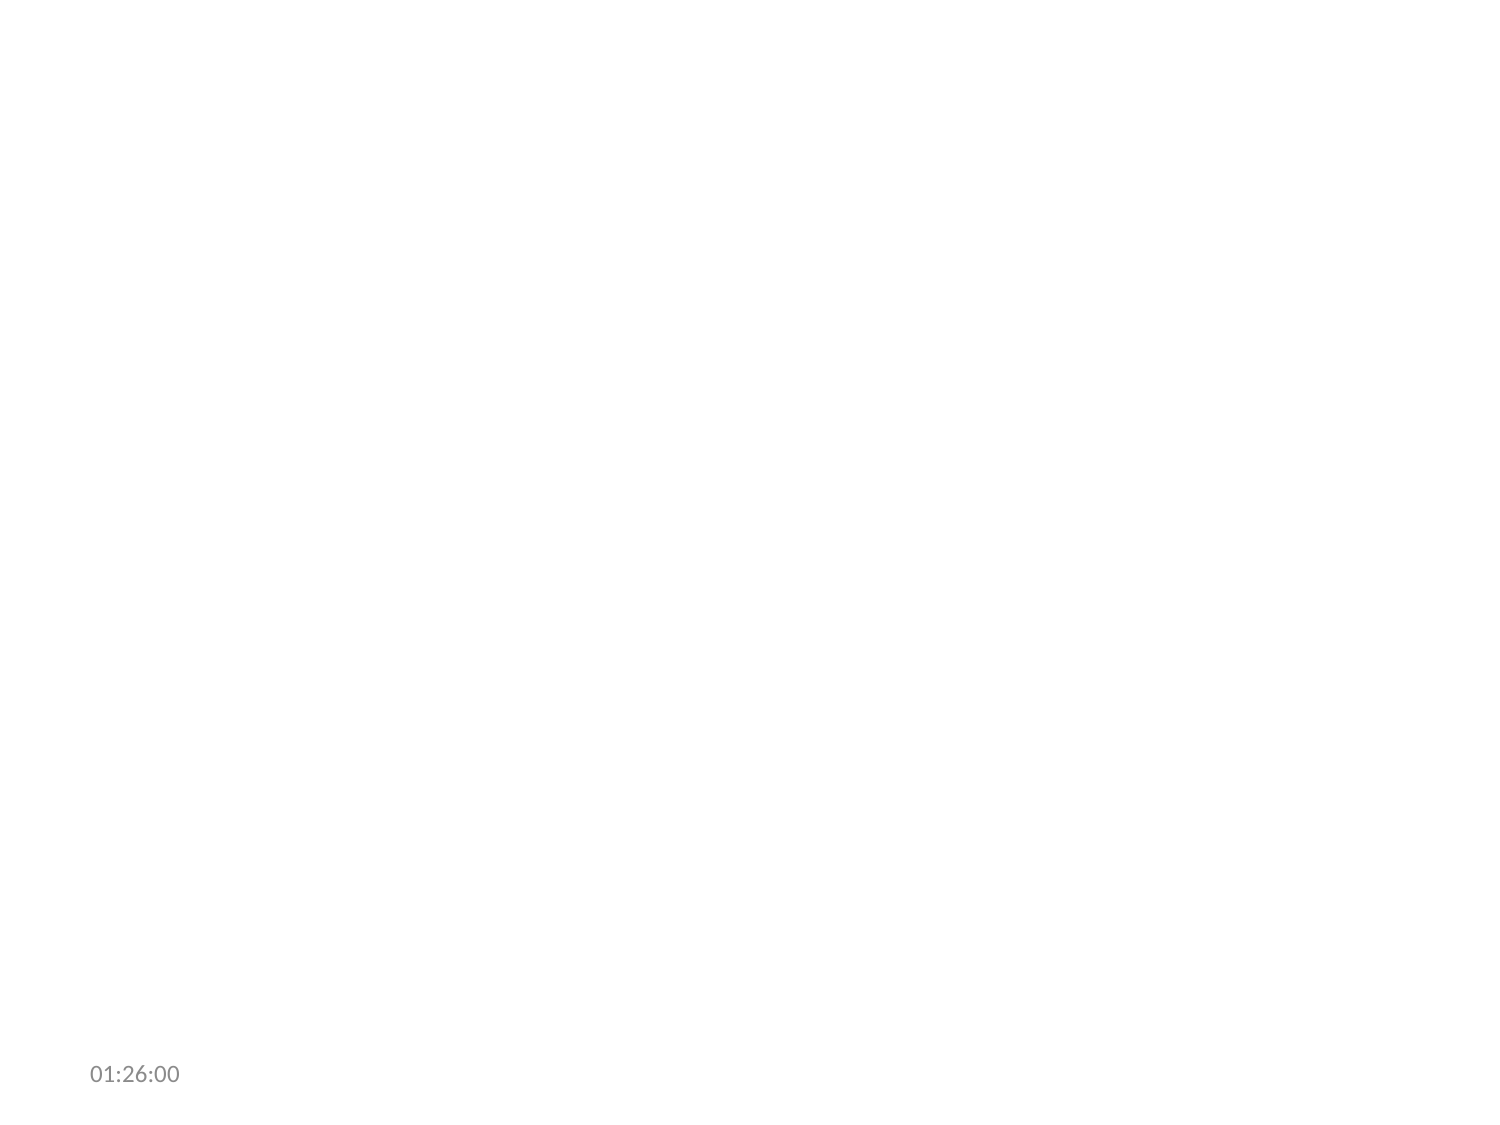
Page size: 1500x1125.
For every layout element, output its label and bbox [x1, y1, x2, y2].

slide_number [75, 1042, 425, 1103]
